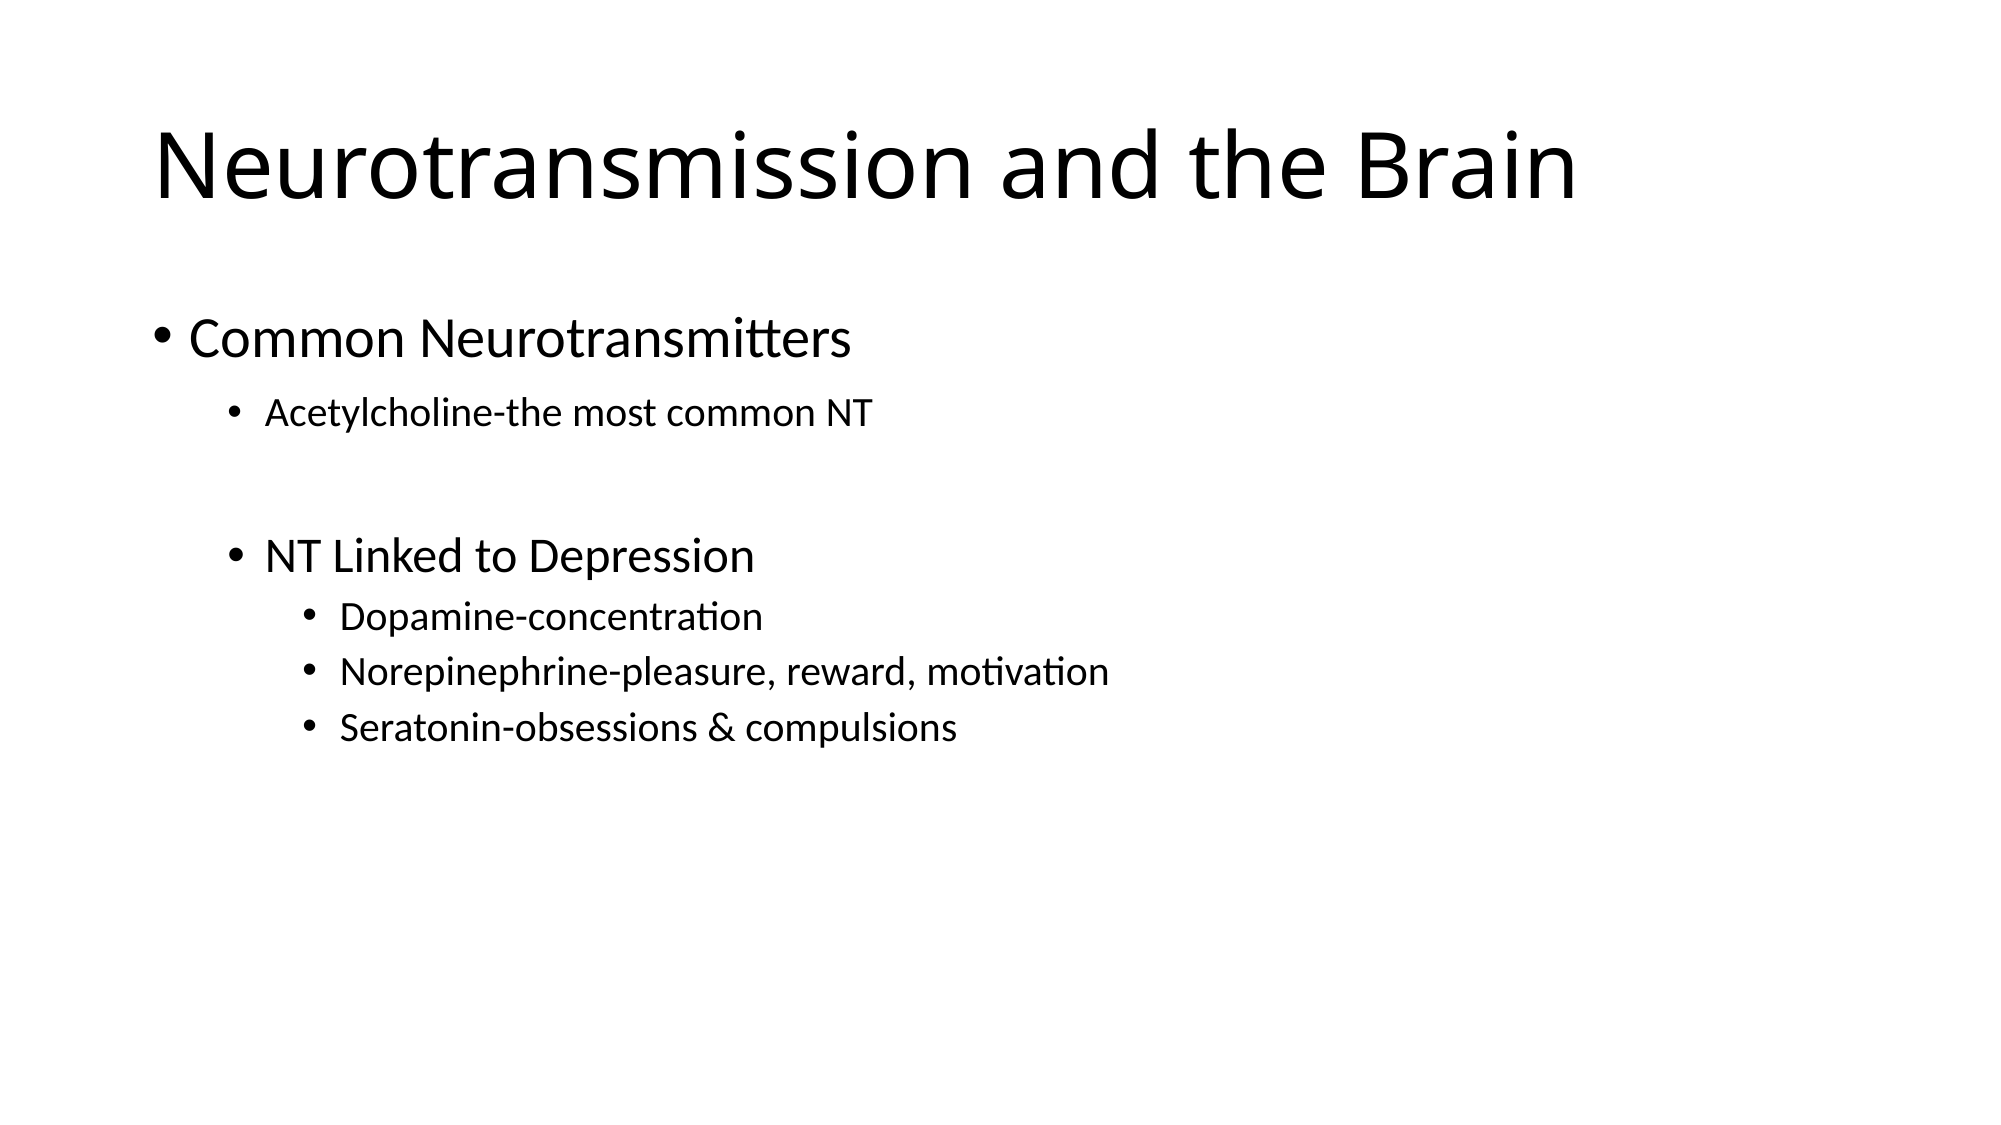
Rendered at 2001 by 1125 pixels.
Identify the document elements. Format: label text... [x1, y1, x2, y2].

title Neurotransmission and the Brain [137, 59, 1863, 278]
list Common Neurotransmitters Acetylcholine-the most common NT NT Linked to Depression Dopamine-concentration Norepinephrine-pleasure, reward, motivation Seratonin-obsessions & compulsions [137, 299, 1863, 1014]
